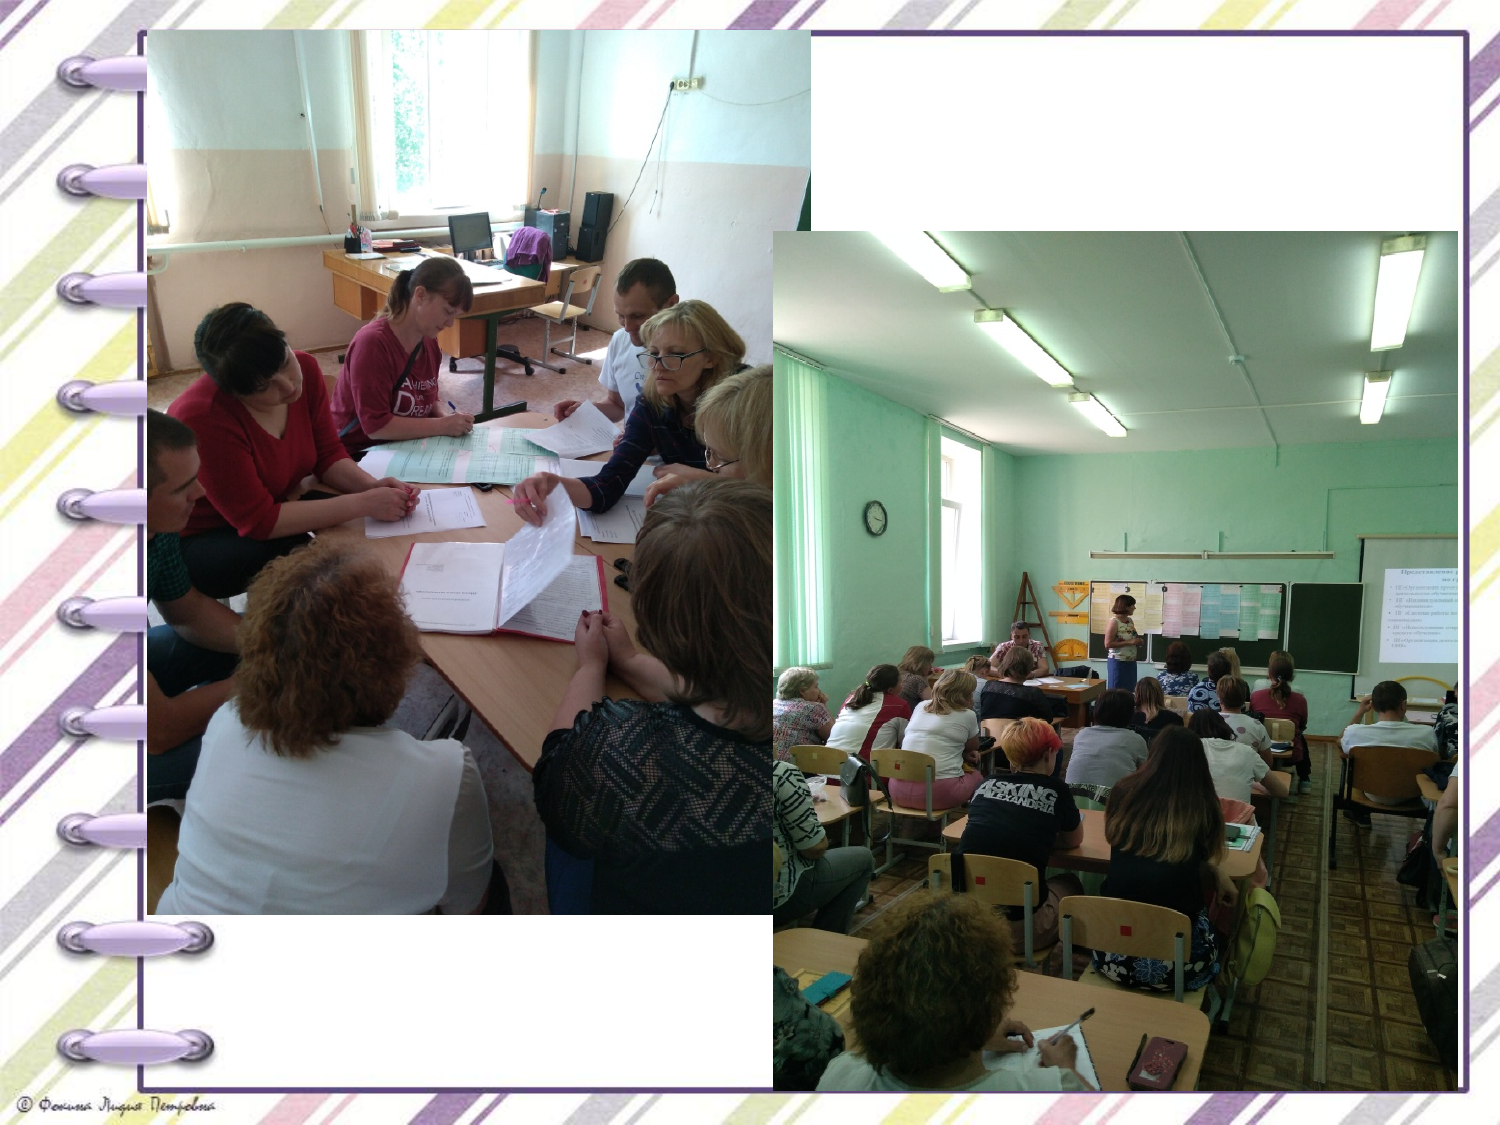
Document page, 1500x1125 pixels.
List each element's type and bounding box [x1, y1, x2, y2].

picture [0, 0, 1500, 1125]
list [147, 30, 811, 916]
